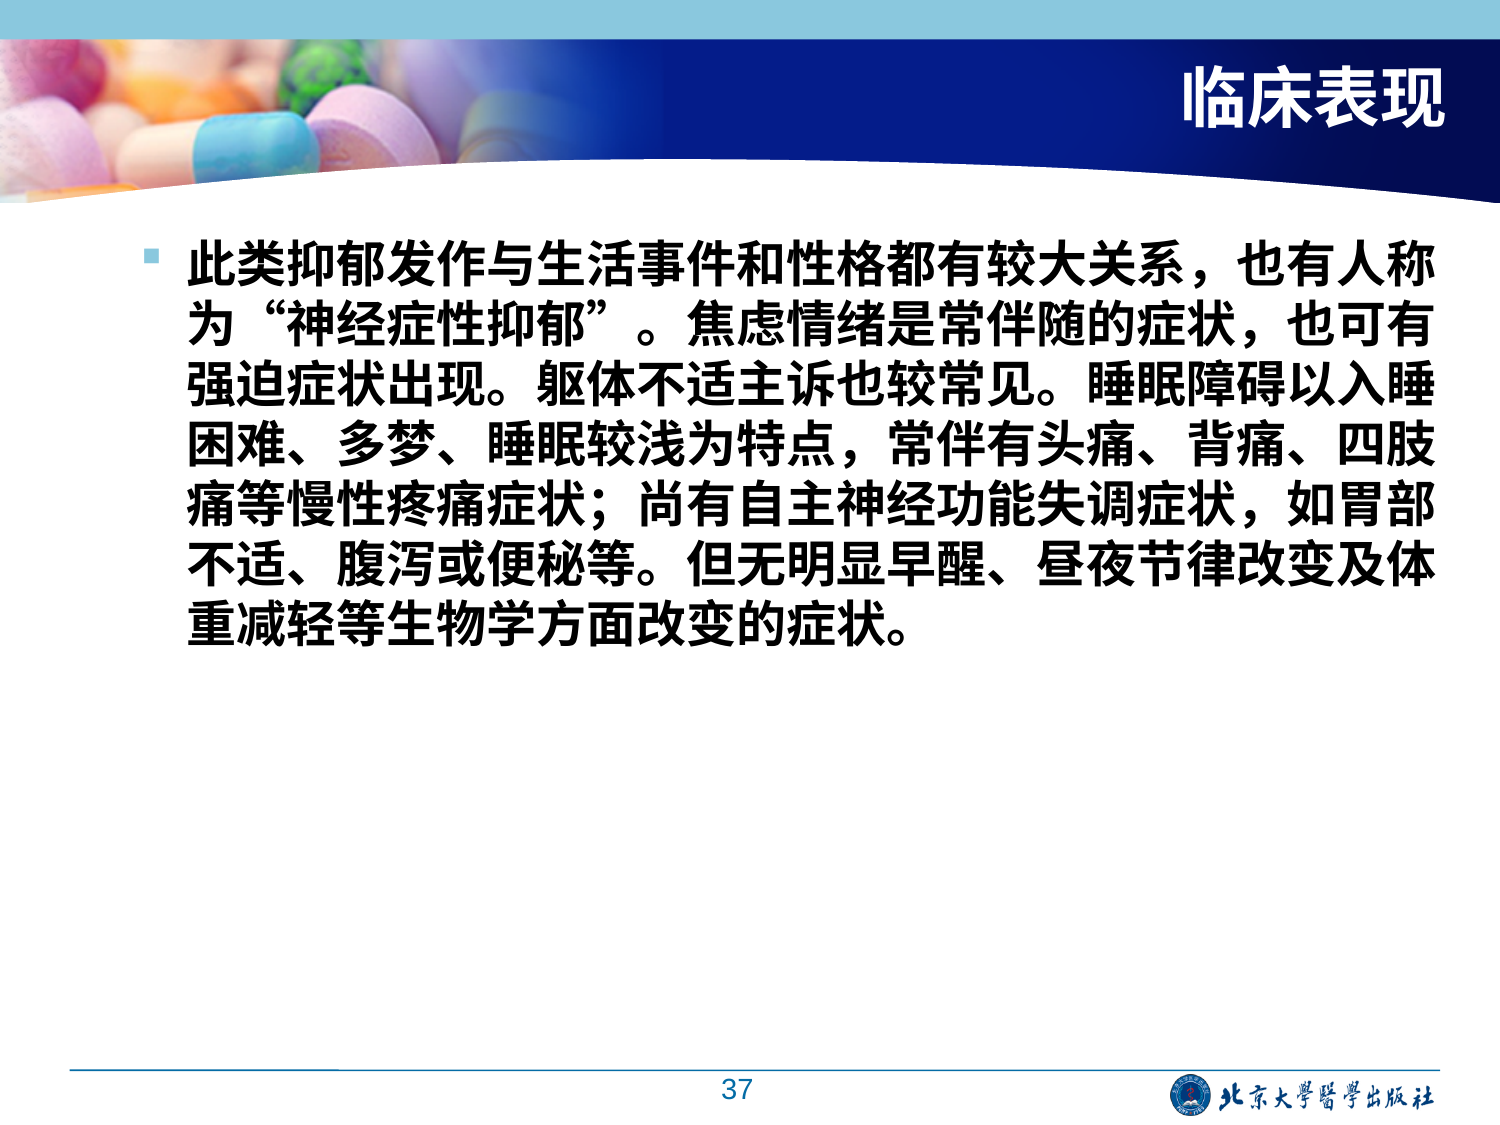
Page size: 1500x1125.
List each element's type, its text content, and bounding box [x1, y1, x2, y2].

slide_number 37 [562, 1062, 913, 1114]
title 临床表现 [137, 49, 1463, 143]
picture [0, 40, 1500, 203]
list 此类抑郁发作与生活事件和性格都有较大关系，也有人称为“神经症性抑郁”。焦虑情绪是常伴随的症状，也可有强迫症状出现。躯体不适主诉也较常见。睡眠障碍以入睡困难、多梦、睡眠较浅为特点，常伴有头痛、背痛、四肢痛等慢性疼痛症状；尚有自主神经功能失调症状，如胃部不适、腹泻或便秘等。但无明显早醒、昼夜节律改变及体重减轻等生物学方面改变的症状。 [49, 224, 1463, 1026]
picture [1170, 1074, 1436, 1118]
